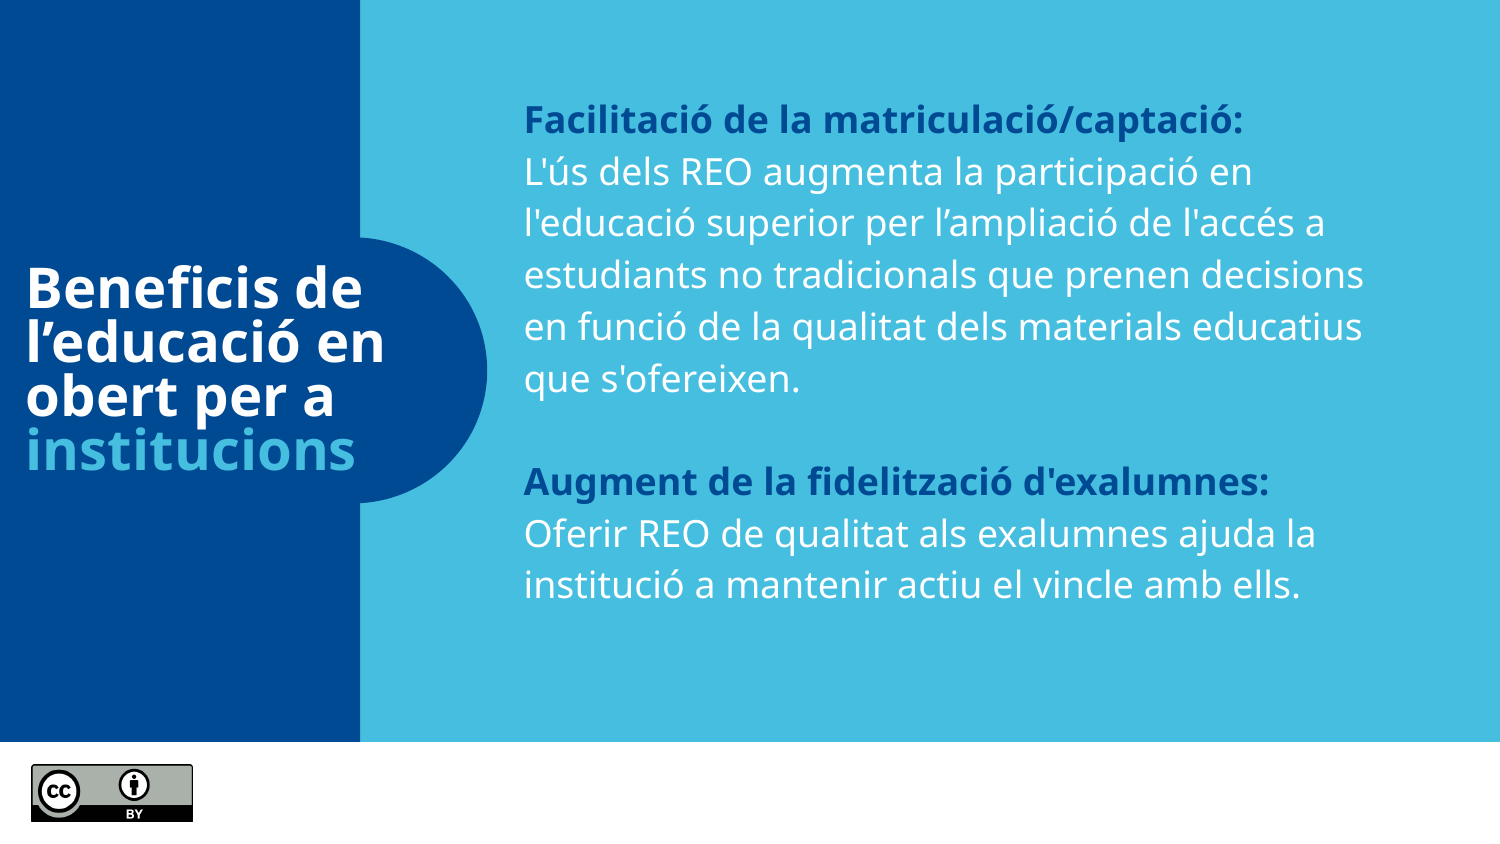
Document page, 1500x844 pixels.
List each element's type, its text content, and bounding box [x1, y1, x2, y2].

text_box [0, 0, 361, 742]
text_box Beneficis de l’educació en obert per a institucions [10, 250, 425, 497]
text_box [425, 258, 488, 483]
text_box [295, 237, 410, 250]
text_box [311, 497, 394, 504]
text_box [0, 742, 1500, 844]
picture [31, 764, 193, 822]
text_box Facilitació de la matriculació/captació: L'ús dels REO augmenta la participació en l'educació superior per l’ampliació de l'accés a estudiants no tradicionals que prenen decisions en funció de la qualitat dels materials educatius que s'ofereixen. Augment de la fidelització d'exalumnes: Oferir REO de qualitat als exalumnes ajuda la institució a mantenir actiu el vincle amb ells. [508, 74, 1407, 654]
